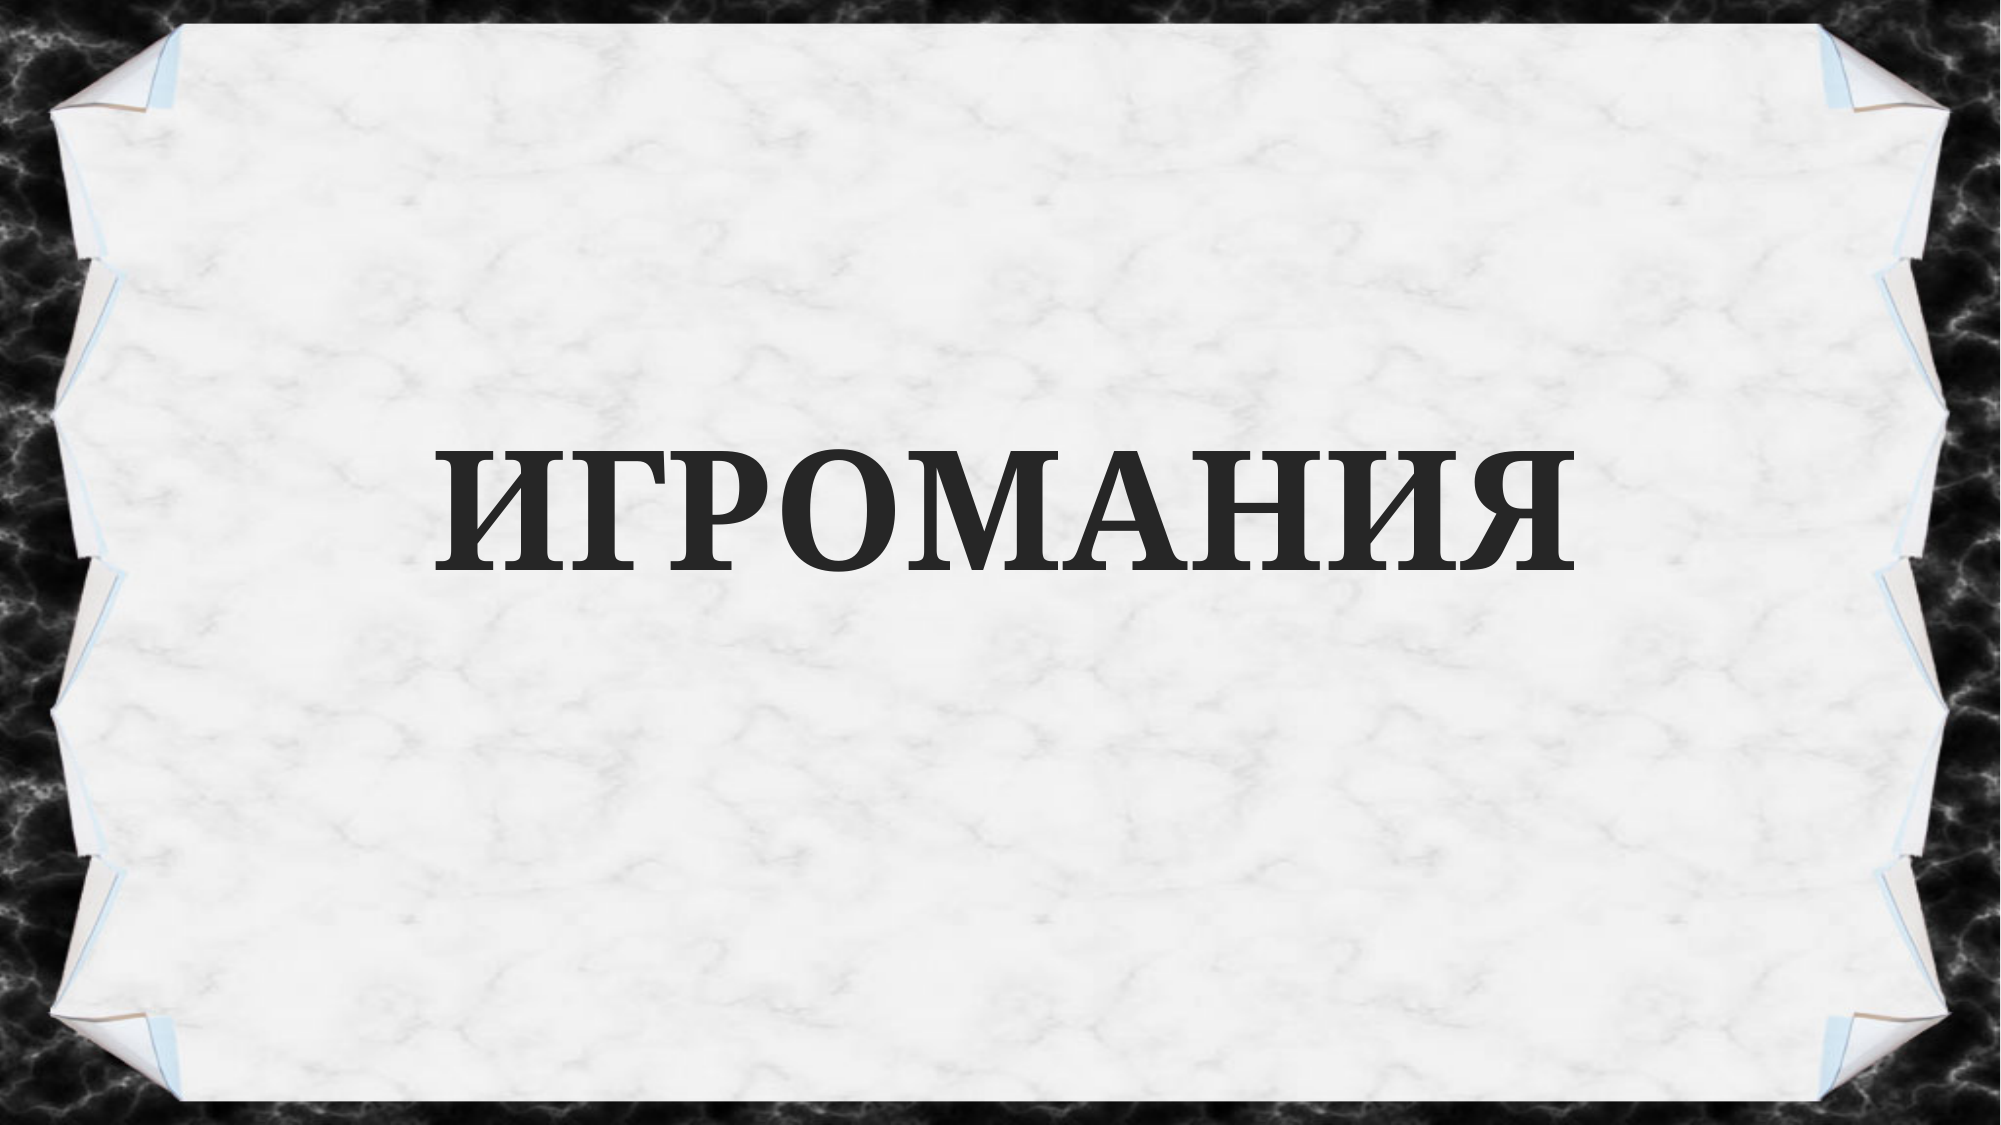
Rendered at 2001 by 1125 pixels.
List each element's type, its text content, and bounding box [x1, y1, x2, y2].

text_box ИГРОМАНИЯ [211, 395, 1800, 611]
picture [0, 0, 2001, 1125]
